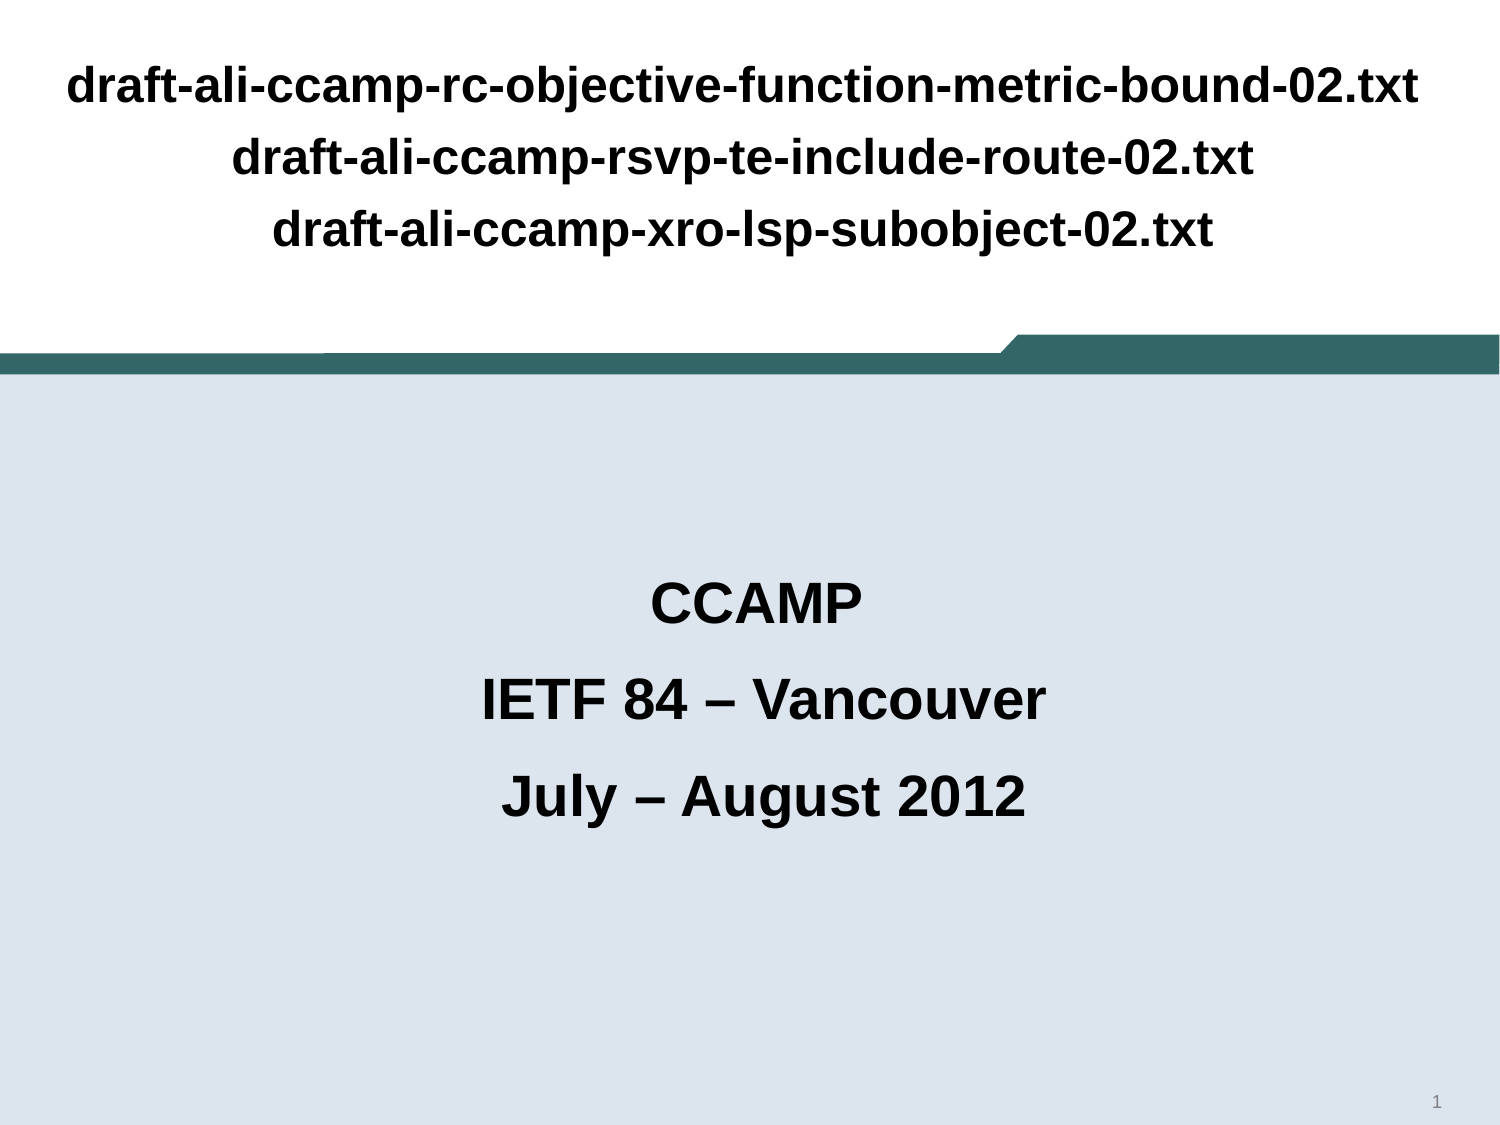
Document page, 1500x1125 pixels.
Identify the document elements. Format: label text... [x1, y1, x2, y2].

text_box CCAMP IETF 84 – Vancouver July – August 2012 [164, 544, 1365, 997]
title draft-ali-ccamp-rc-objective-function-metric-bound-02.txt draft-ali-ccamp-rsvp-te-include-route-02.txt draft-ali-ccamp-xro-lsp-subobject-02.txt [37, 33, 1449, 352]
